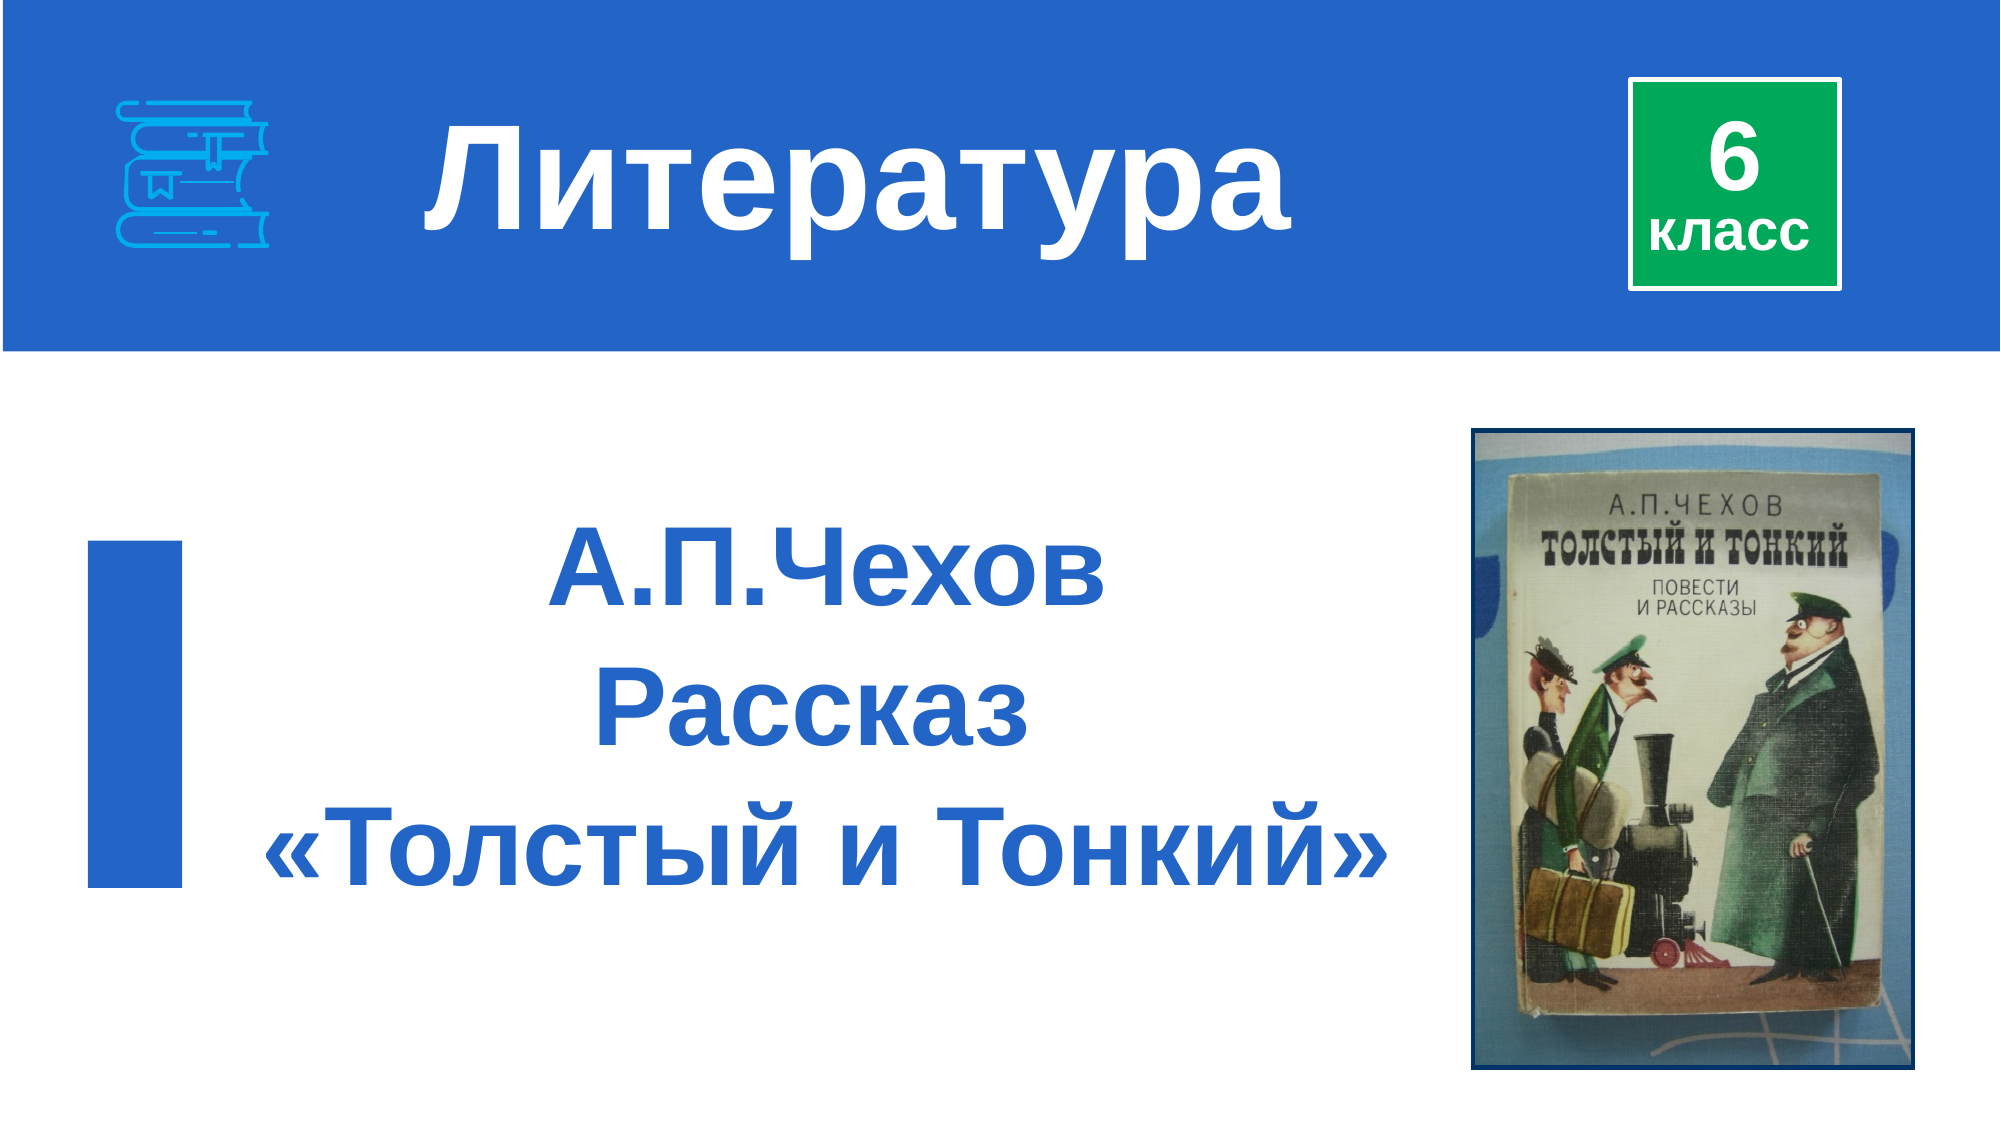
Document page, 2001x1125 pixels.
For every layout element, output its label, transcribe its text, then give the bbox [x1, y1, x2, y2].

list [1475, 433, 1911, 1066]
text_box класс [1630, 187, 1828, 262]
text_box [25, 0, 337, 287]
text_box [87, 540, 183, 888]
text_box [2, 0, 2000, 352]
text_box 6 [1707, 86, 1768, 187]
text_box [1630, 79, 1840, 289]
text_box А.П.Чехов Рассказ «Толстый и Тонкий» [202, 488, 1446, 908]
text_box Литература [337, 74, 1350, 260]
